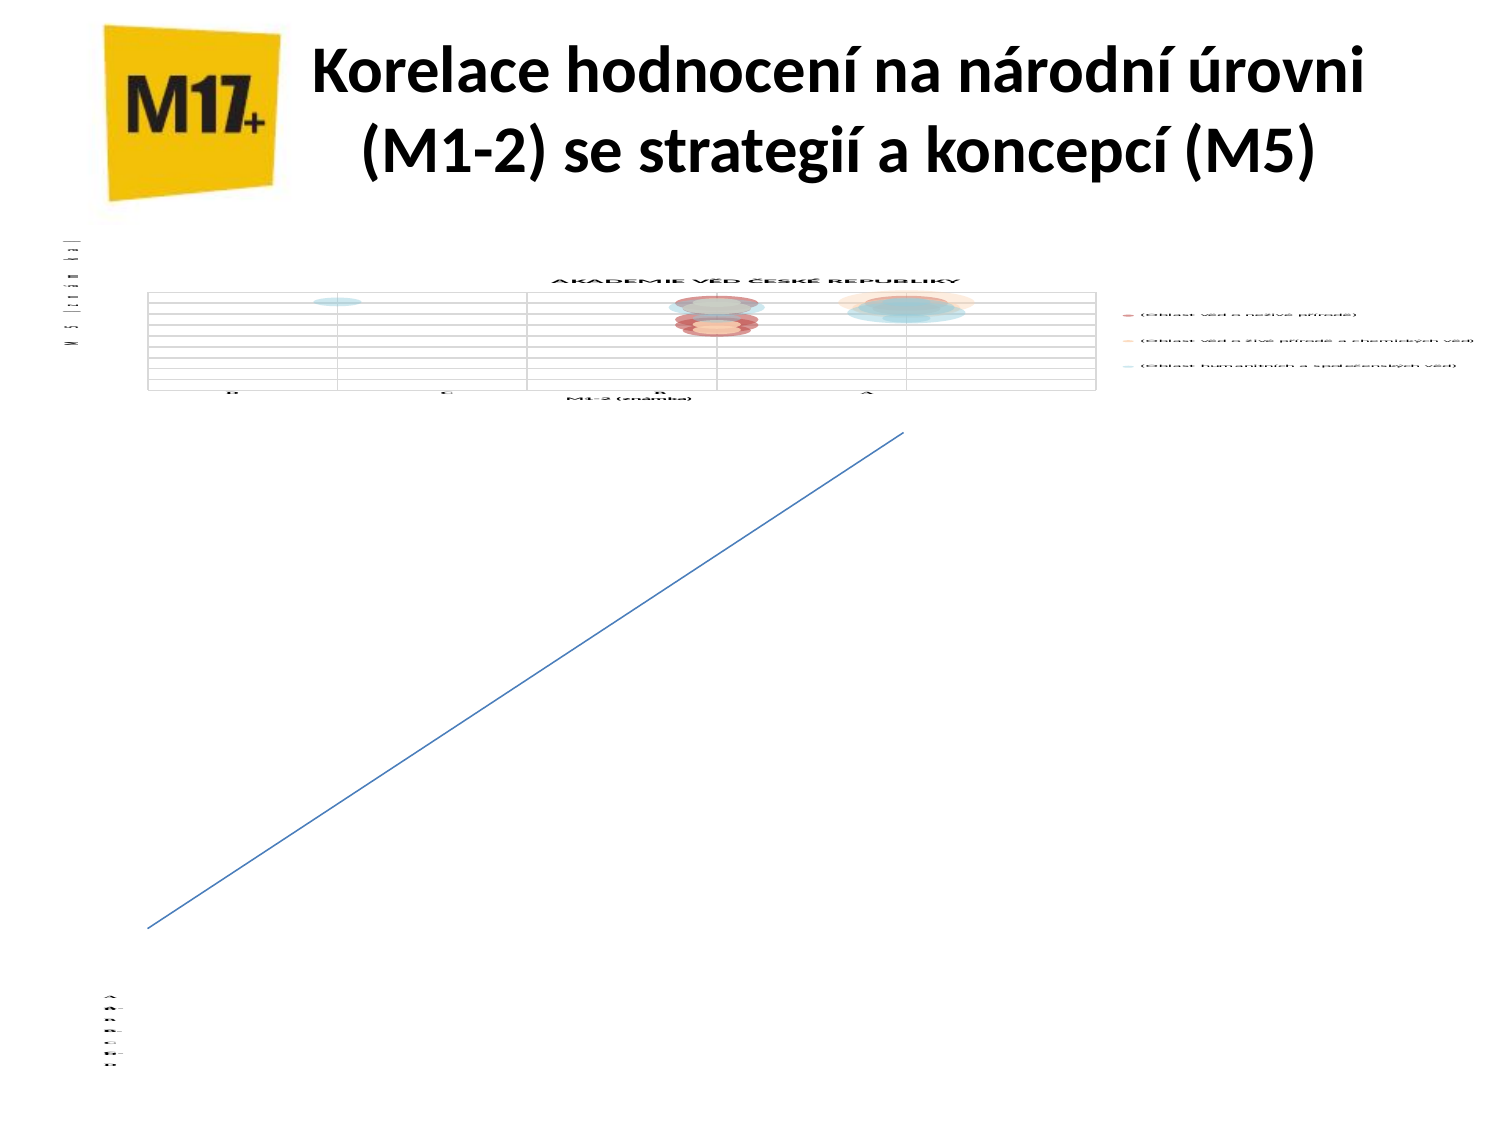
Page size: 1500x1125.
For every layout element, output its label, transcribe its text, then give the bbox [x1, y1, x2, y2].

title Korelace hodnocení na národní úrovni (M1-2) se strategií a koncepcí (M5) [253, 48, 1425, 244]
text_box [147, 432, 904, 929]
chart [13, 273, 1500, 1067]
picture [64, 0, 312, 226]
